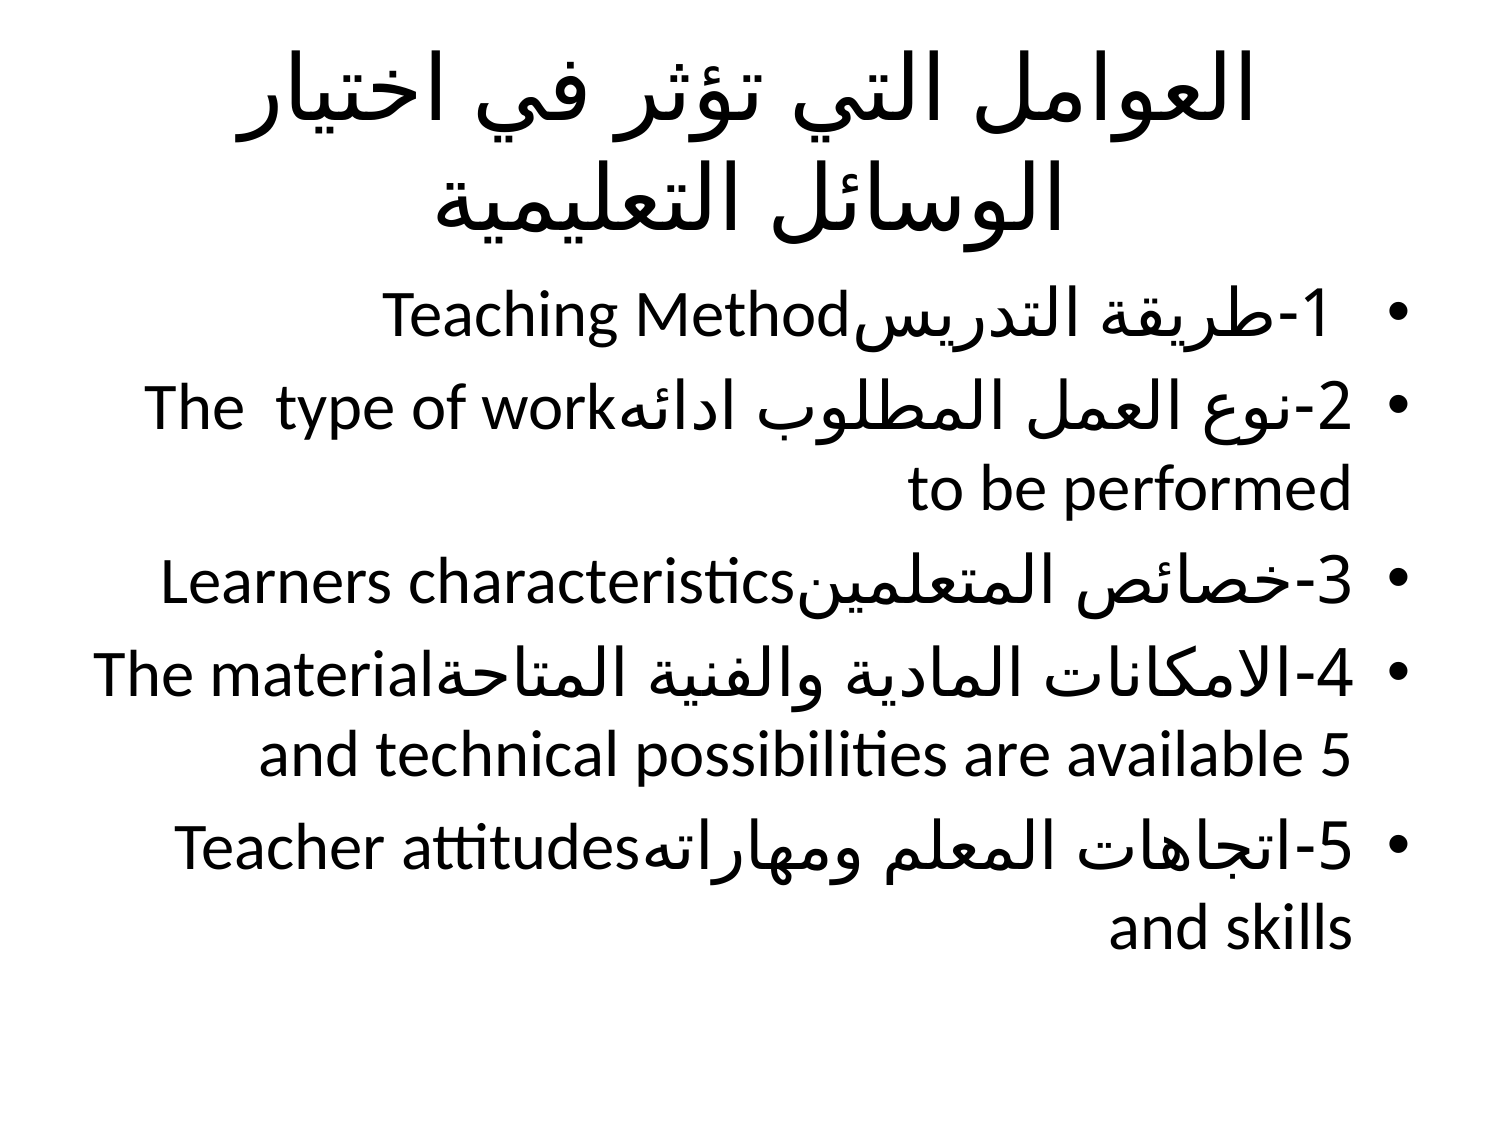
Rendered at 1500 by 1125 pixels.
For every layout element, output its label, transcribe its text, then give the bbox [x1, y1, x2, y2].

list 1-طريقة التدريسTeaching Method 2-نوع العمل المطلوب ادائهThe type of work to be performed 3-خصائص المتعلمينLearners characteristics 4-الامكانات المادية والفنية المتاحةThe material and technical possibilities are available 5 5-اتجاهات المعلم ومهاراتهTeacher attitudes and skills [75, 262, 1425, 1005]
title العوامل التي تؤثر في اختيار الوسائل التعليمية [75, 45, 1425, 233]
